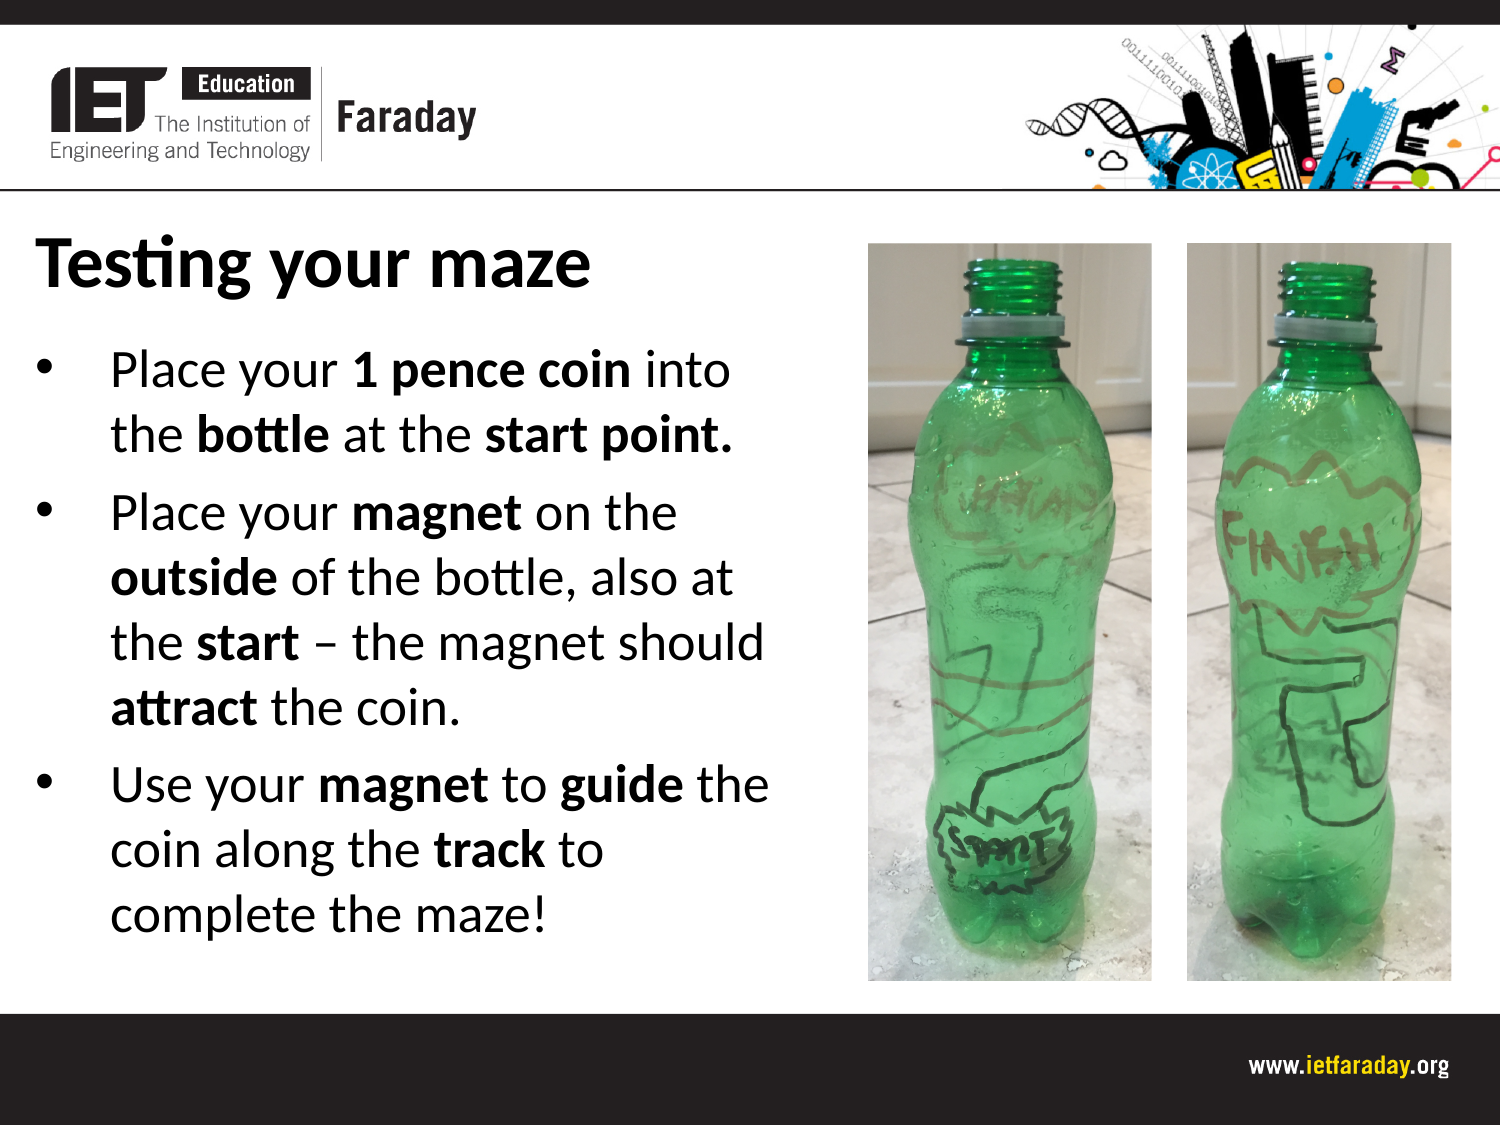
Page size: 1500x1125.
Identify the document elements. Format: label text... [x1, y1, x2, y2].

text_box Place your 1 pence coin into the bottle at the start point. Place your magnet on the outside of the bottle, also at the start – the magnet should attract the coin. Use your magnet to guide the coin along the track to complete the maze! [20, 326, 821, 951]
picture [0, 0, 1500, 1125]
text_box Testing your maze [20, 205, 727, 310]
